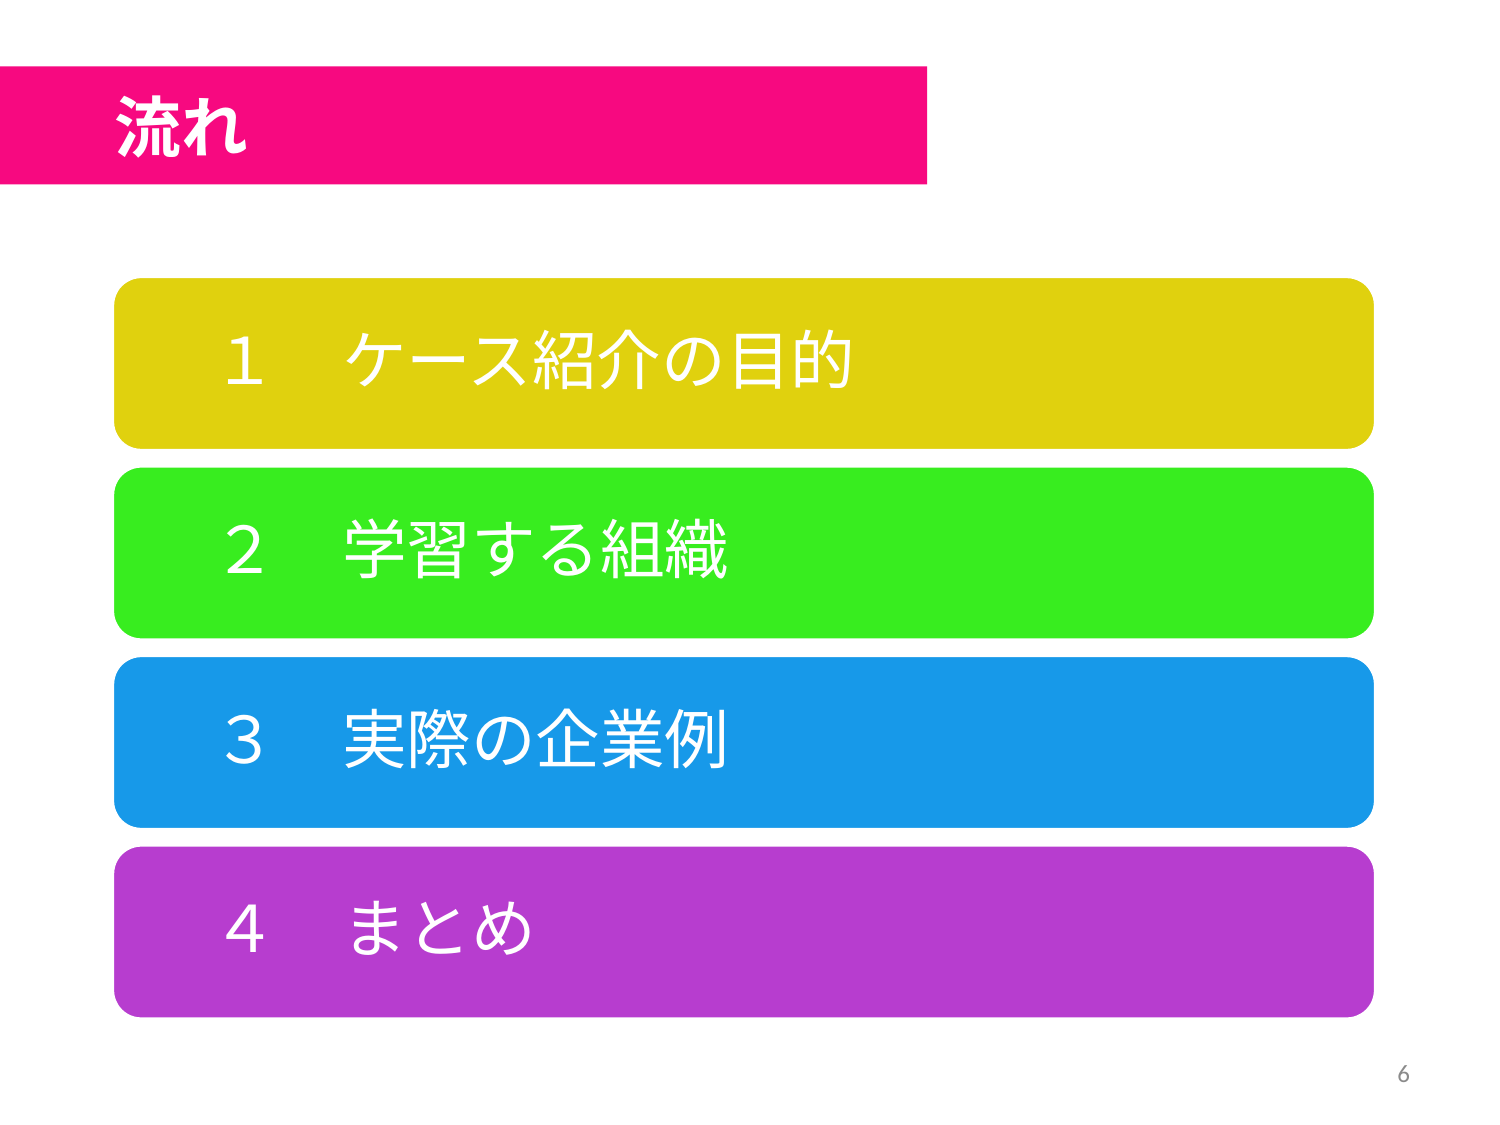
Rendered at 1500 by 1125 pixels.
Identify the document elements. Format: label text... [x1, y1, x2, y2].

slide_number 6 [1074, 1042, 1425, 1103]
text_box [111, 266, 1377, 1029]
text_box 流れ [0, 64, 929, 186]
